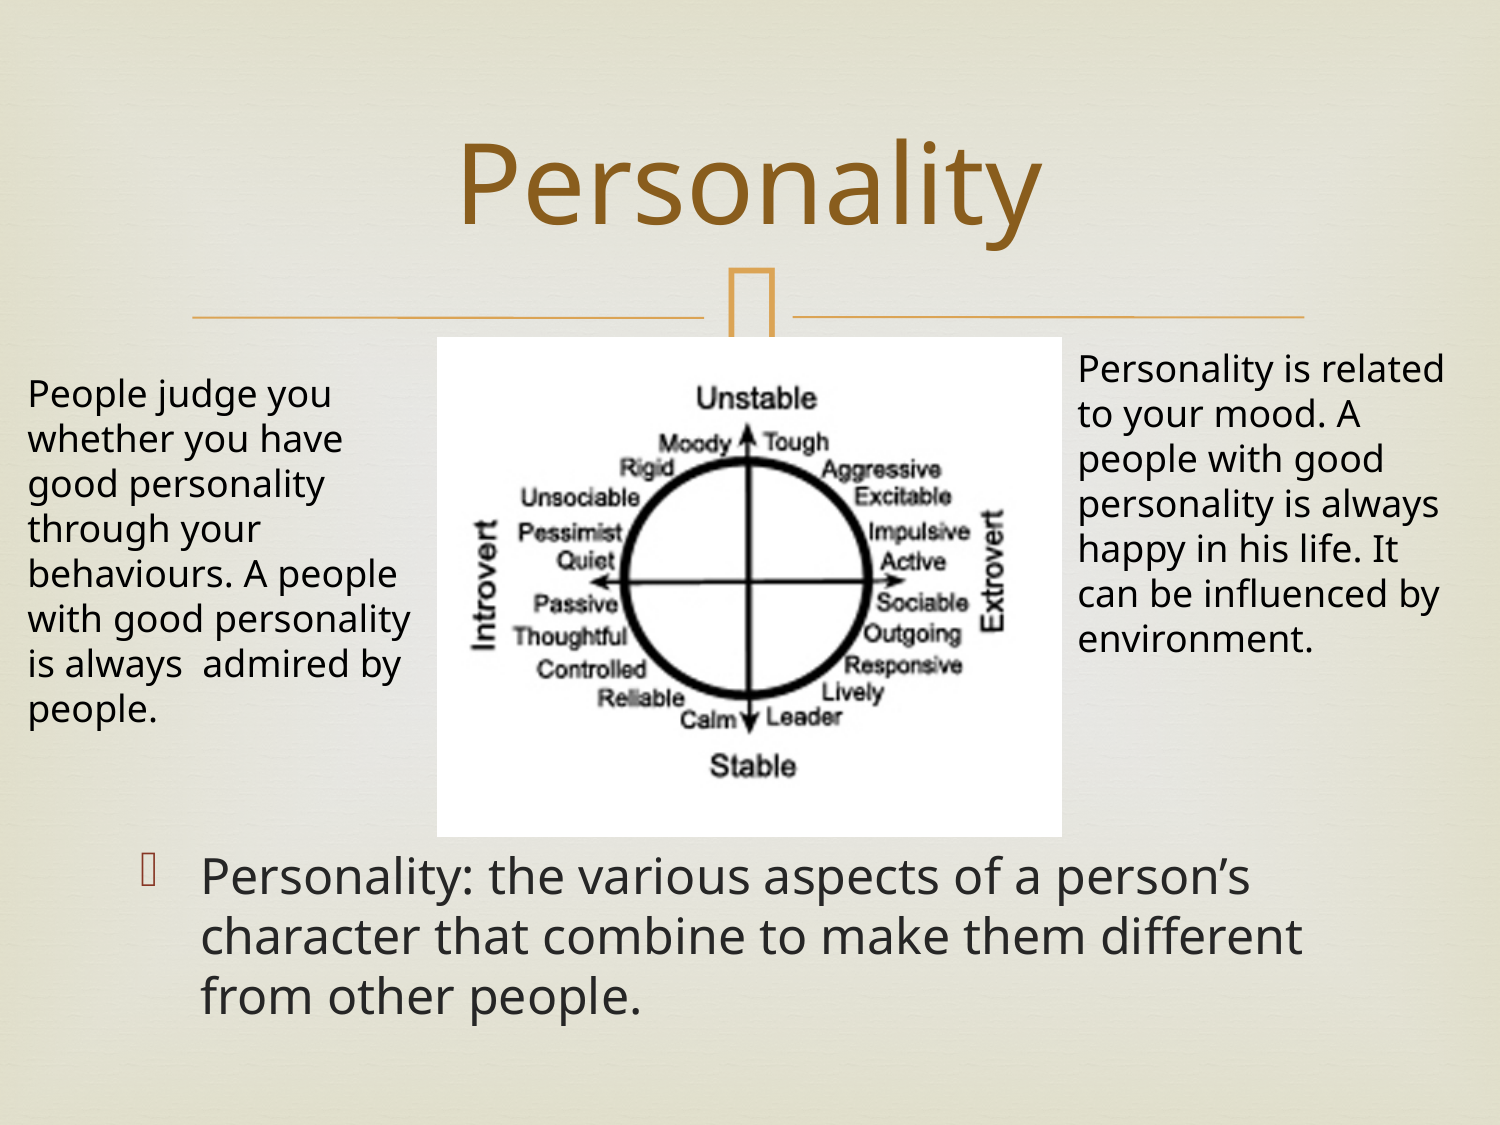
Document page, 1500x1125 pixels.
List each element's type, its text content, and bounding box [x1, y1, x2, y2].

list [436, 336, 1062, 838]
text_box Personality is related to your mood. A people with good personality is always happy in his life. It can be influenced by environment. [1064, 337, 1463, 668]
title Personality [112, 93, 1386, 267]
list Personality: the various aspects of a person’s character that combine to make them different from other people. [125, 837, 1386, 1088]
text_box People judge you whether you have good personality through your behaviours. A people with good personality is always admired by people. [12, 362, 431, 738]
